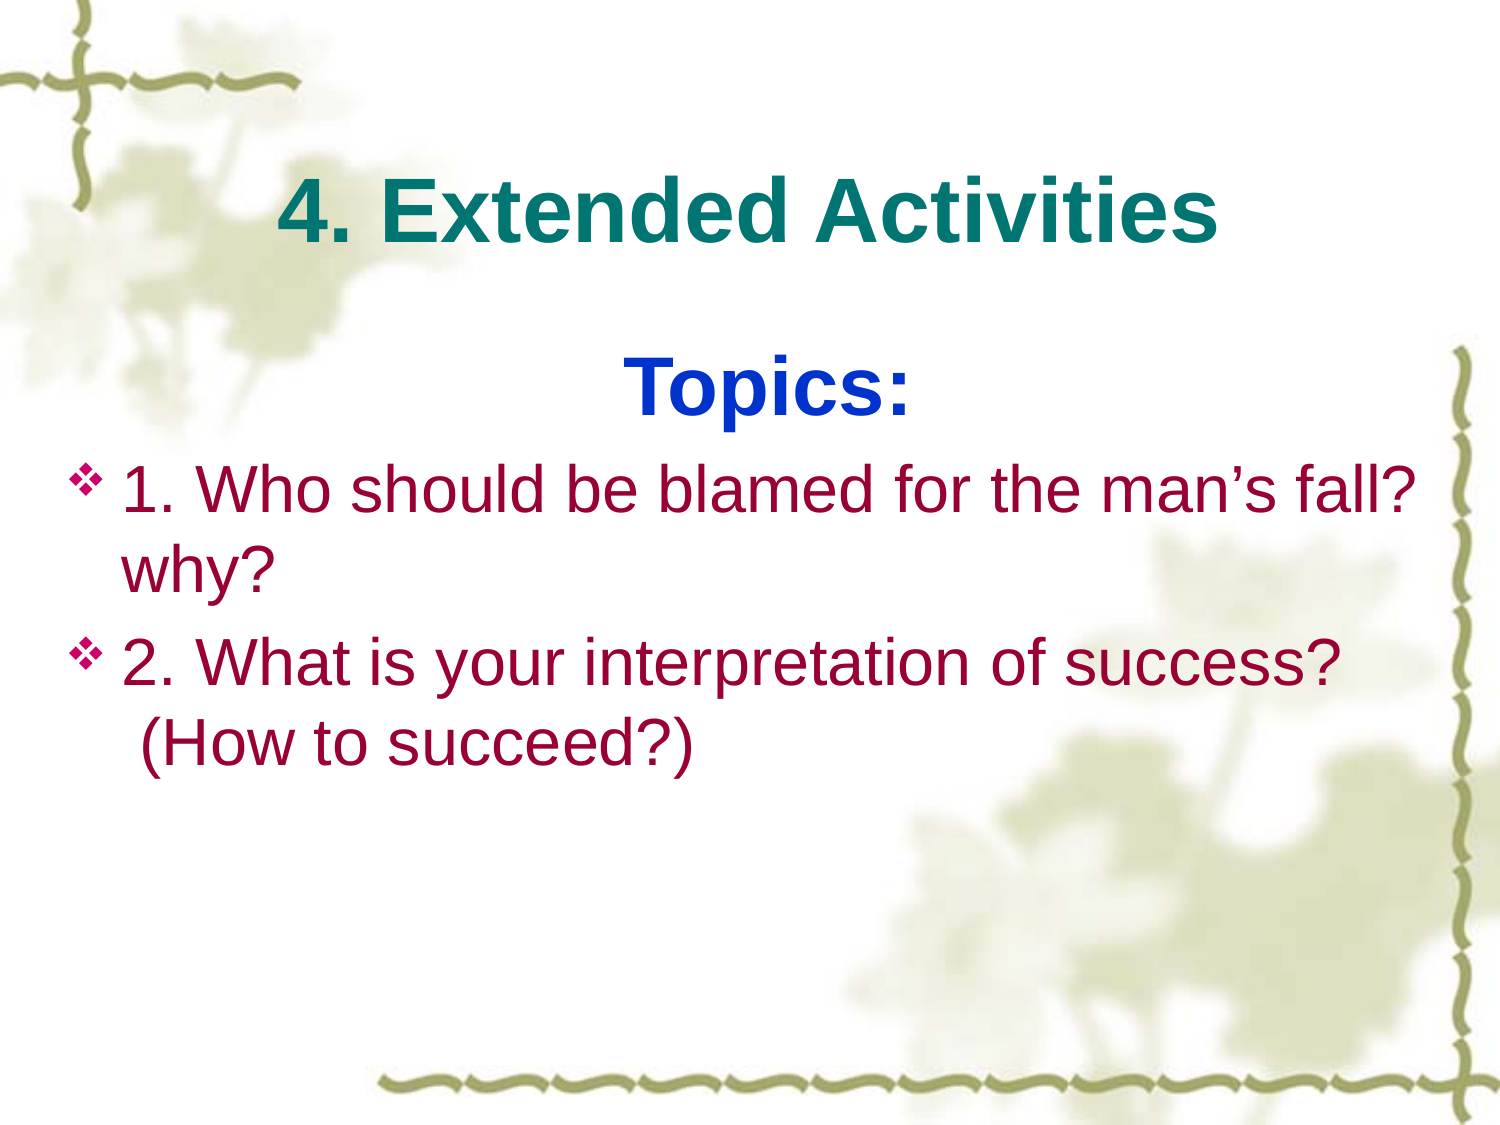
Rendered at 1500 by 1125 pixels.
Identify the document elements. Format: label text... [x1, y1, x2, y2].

picture [0, 0, 1500, 1125]
title 4. Extended Activities [49, 112, 1451, 301]
list Topics: 1. Who should be blamed for the man’s fall? why? 2. What is your interpretation of success? (How to succeed?) [49, 324, 1452, 963]
